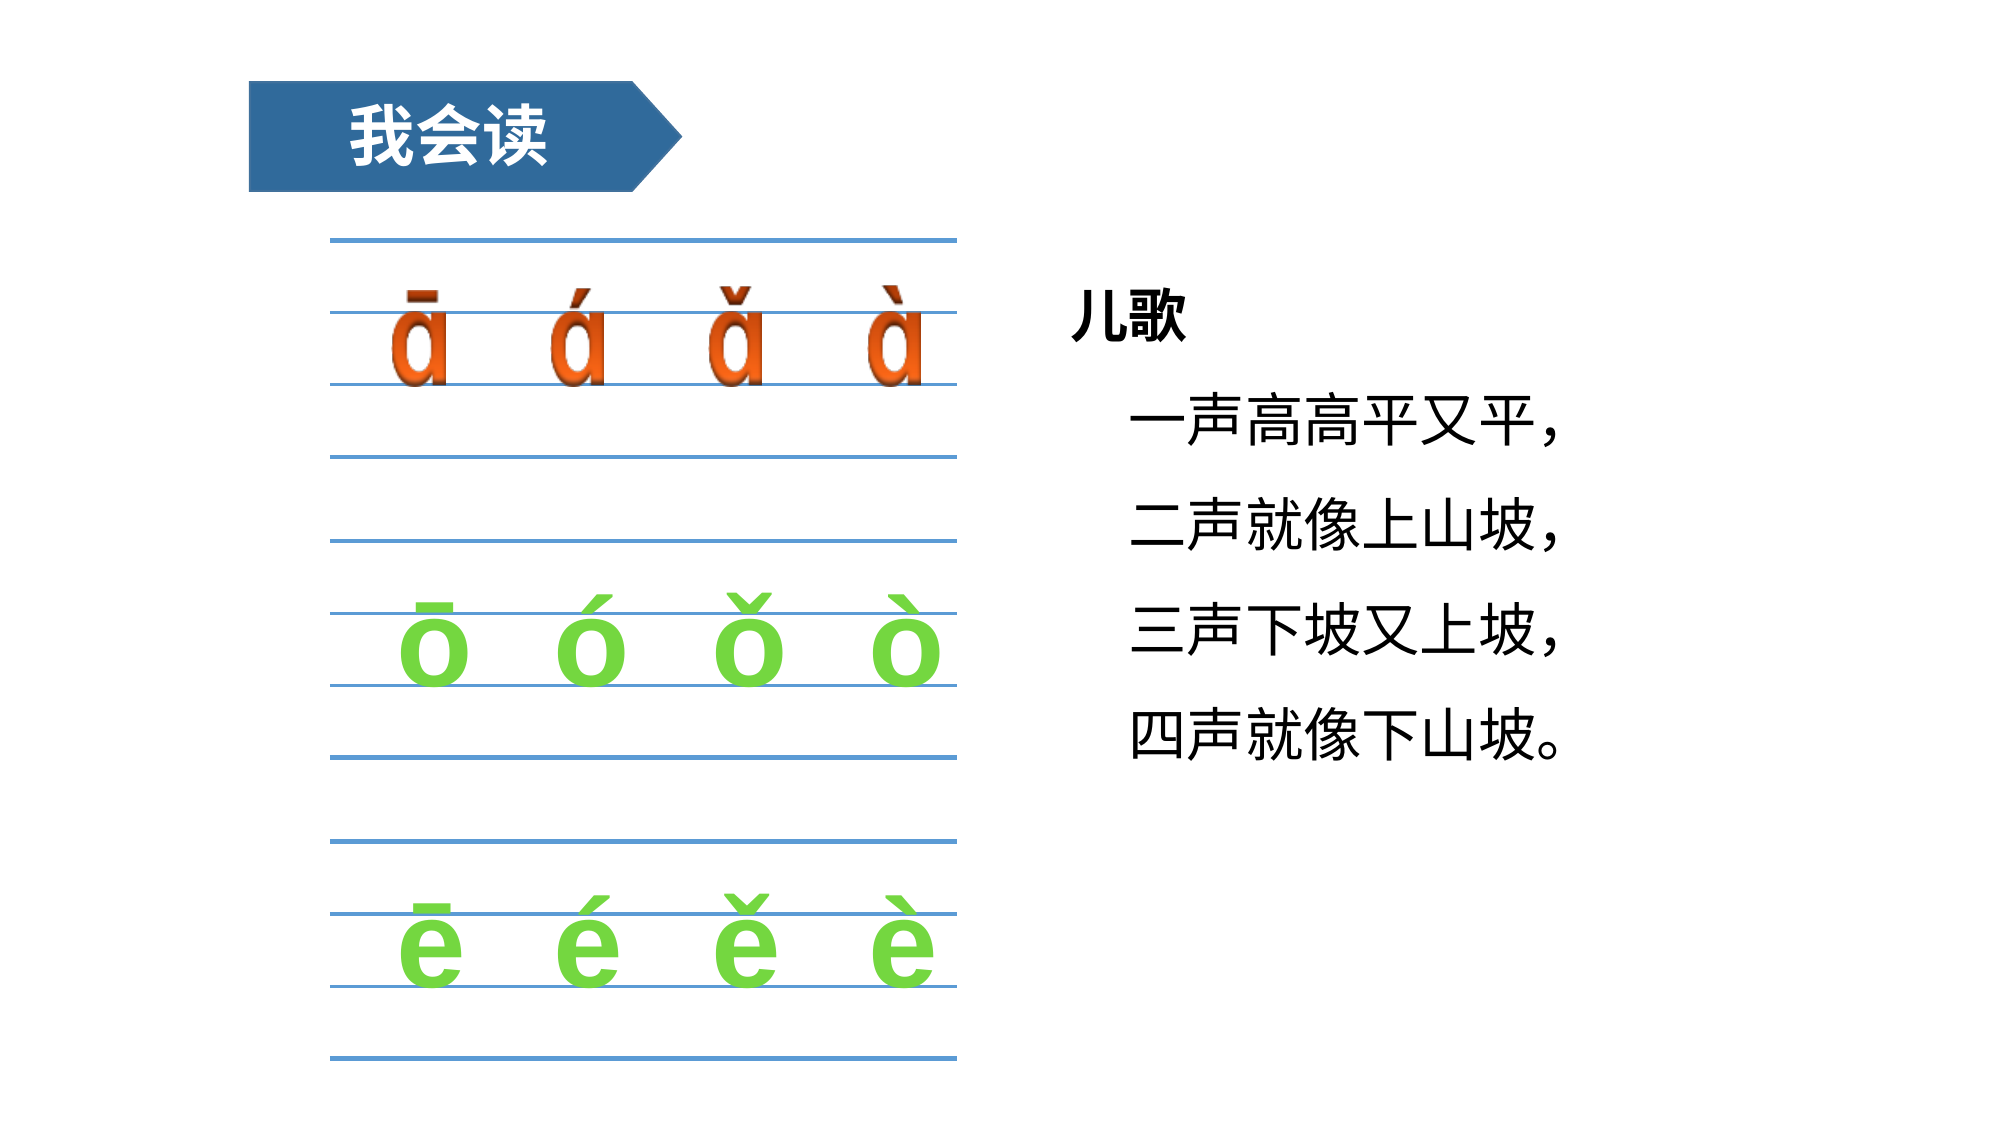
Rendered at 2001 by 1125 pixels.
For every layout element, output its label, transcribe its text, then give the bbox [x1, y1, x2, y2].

text_box [651, 103, 682, 170]
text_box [329, 240, 957, 458]
text_box 我会读 [334, 95, 651, 178]
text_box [329, 841, 957, 1059]
text_box [249, 82, 644, 191]
text_box 儿歌 一声高高平又平， 二声就像上山坡， 三声下坡又上坡， 四声就像下山坡。 [1055, 236, 1706, 776]
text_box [329, 541, 961, 758]
